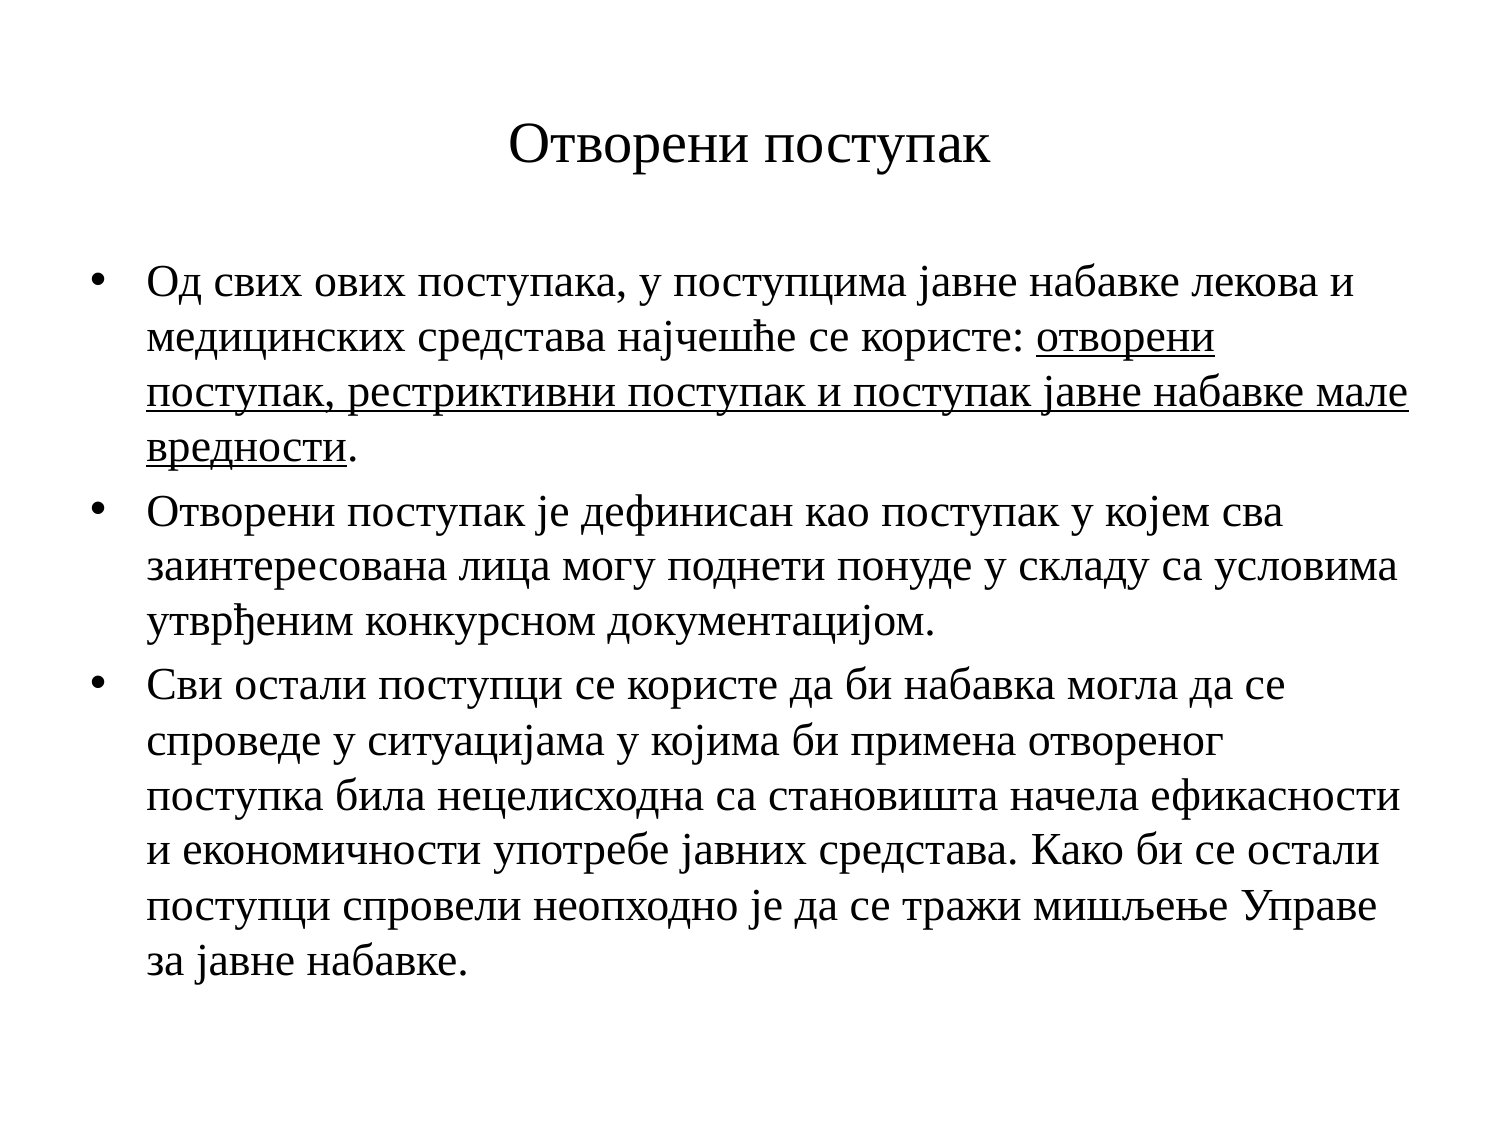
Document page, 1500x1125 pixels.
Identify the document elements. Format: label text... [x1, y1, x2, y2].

list Од свих ових поступака, у поступцима јавне набавке лекова и медицинских средстава најчешће се користе: отворени поступак, рестриктивни поступак и поступак јавне набавке мале вредности. Отворени поступак је дефинисан као поступак у којем сва заинтересована лица могу поднети понуде у складу са условима утврђеним конкурсном документацијом. Сви остали поступци се користе да би набавка могла да се спроведе у ситуацијама у којима би примена отвореног поступка била нецелисходна са становишта начела ефикасности и економичности употребе јавних средстава. Како би се остали поступци спровели неопходно је да се тражи мишљење Управе за јавне набавке. [75, 243, 1425, 986]
title Отворени поступак [75, 45, 1425, 233]
